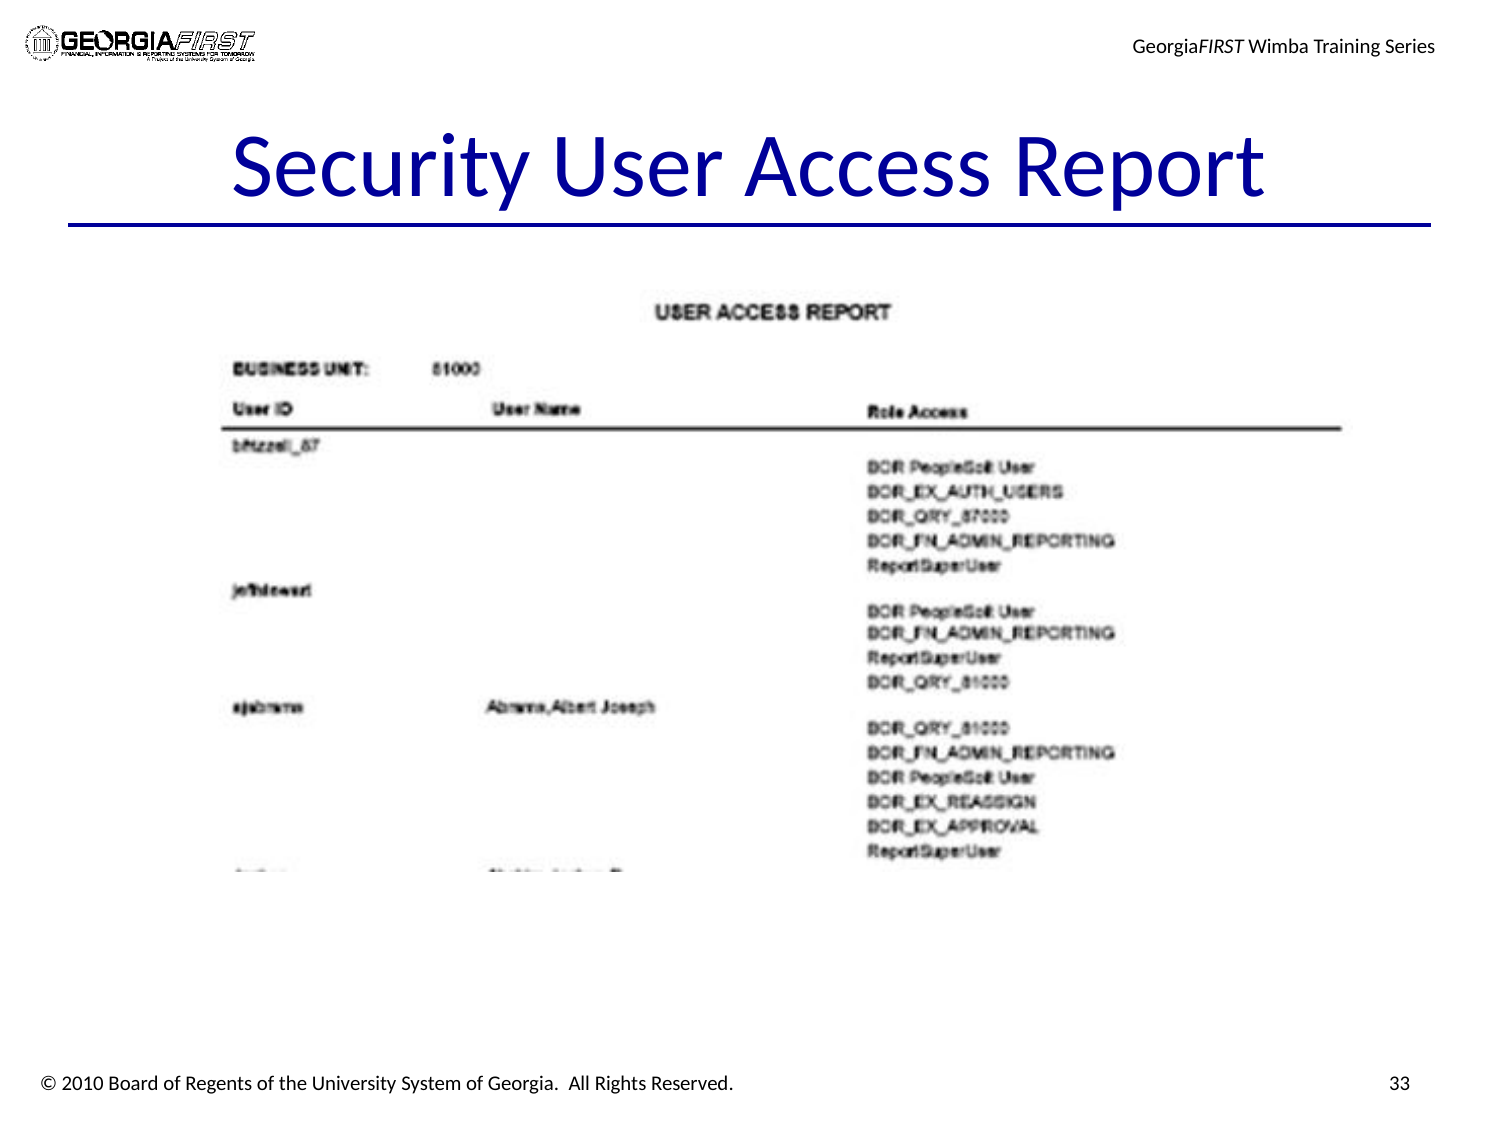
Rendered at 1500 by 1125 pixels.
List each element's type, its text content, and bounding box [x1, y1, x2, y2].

picture [24, 24, 255, 63]
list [187, 274, 1353, 872]
title Security User Access Report [75, 87, 1425, 233]
